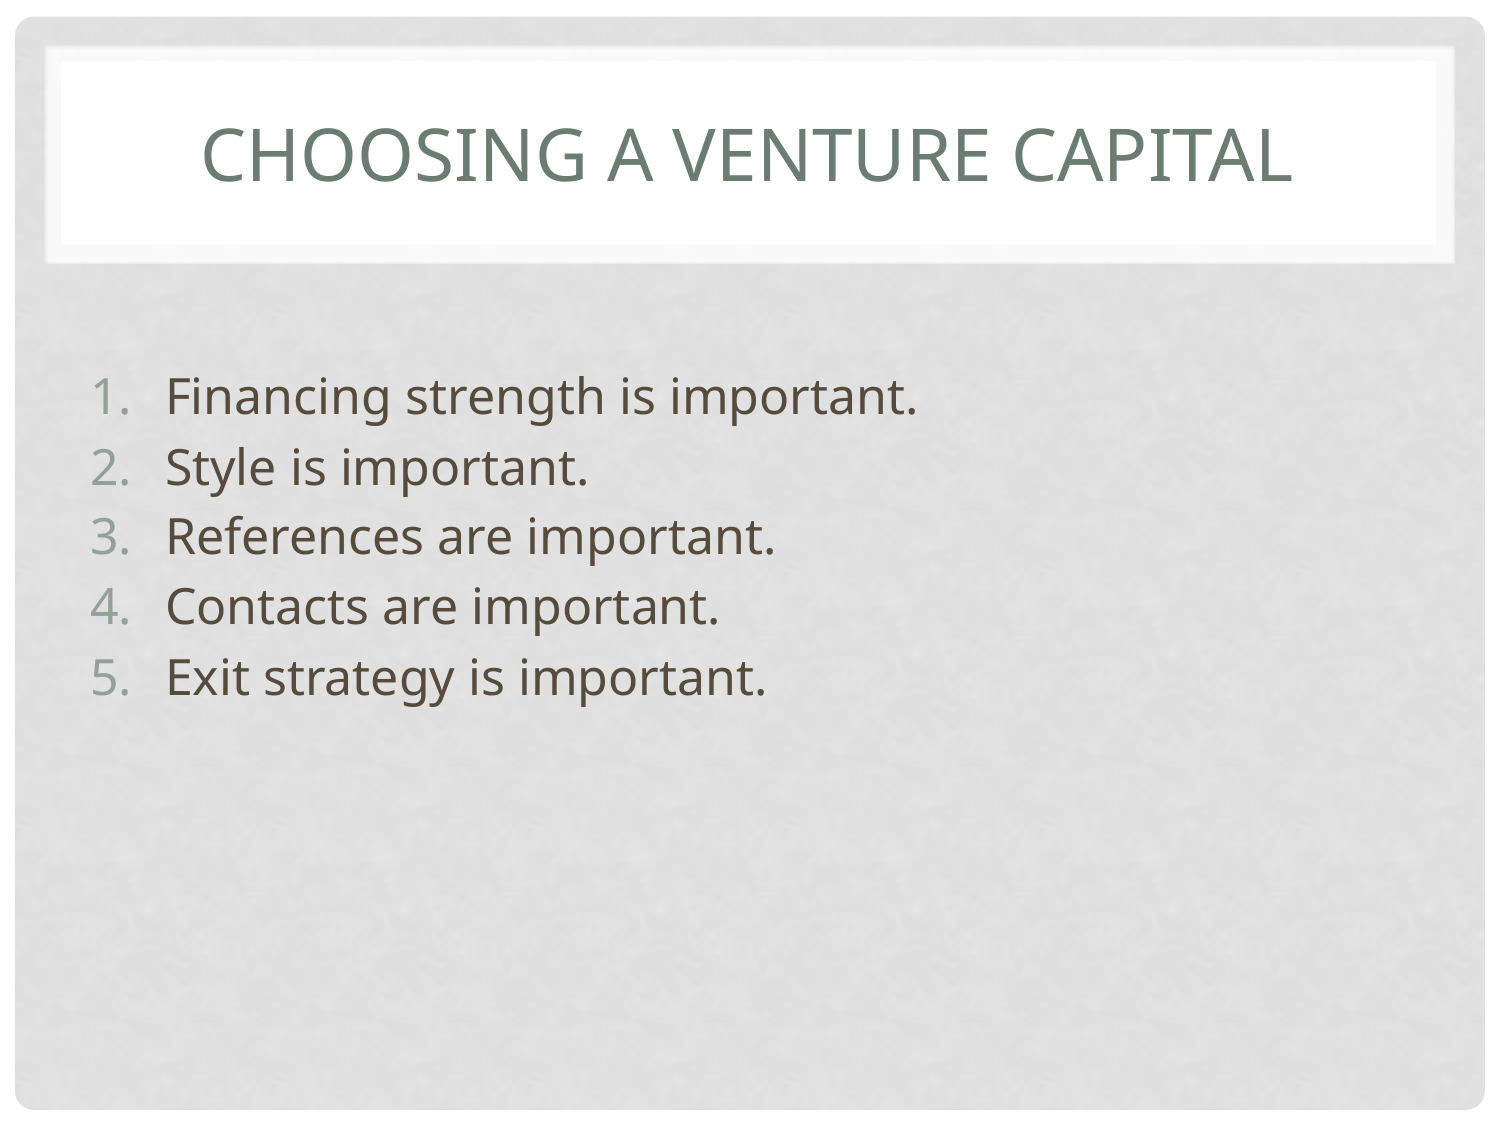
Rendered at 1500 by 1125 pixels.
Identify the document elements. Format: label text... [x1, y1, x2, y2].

title Choosing a venture capital [69, 66, 1425, 238]
list Financing strength is important. Style is important. References are important. Contacts are important. Exit strategy is important. [75, 287, 1425, 1005]
